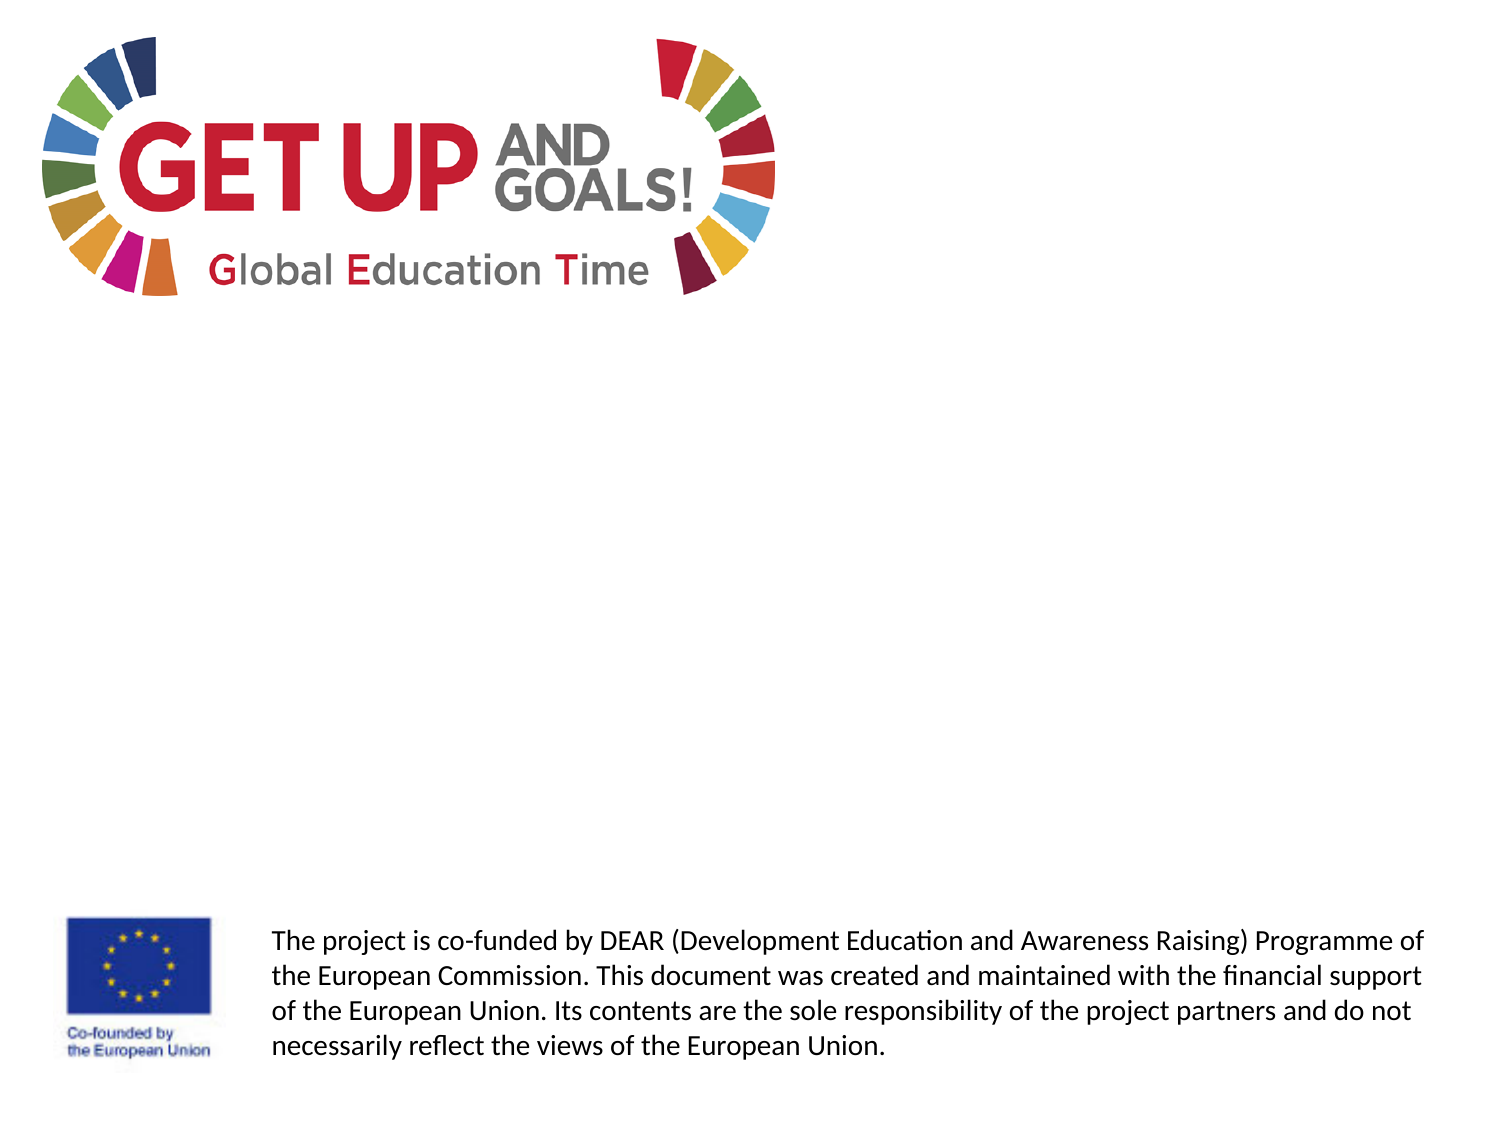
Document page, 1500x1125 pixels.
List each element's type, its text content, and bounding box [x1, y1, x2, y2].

picture [42, 36, 776, 296]
text_box The project is co-funded by DEAR (Development Education and Awareness Raising) Programme of the European Commission. This document was created and maintained with the financial support of the European Union. Its contents are the sole responsibility of the project partners and do not necessarily reflect the views of the European Union. [256, 913, 1458, 1069]
picture [52, 901, 226, 1073]
